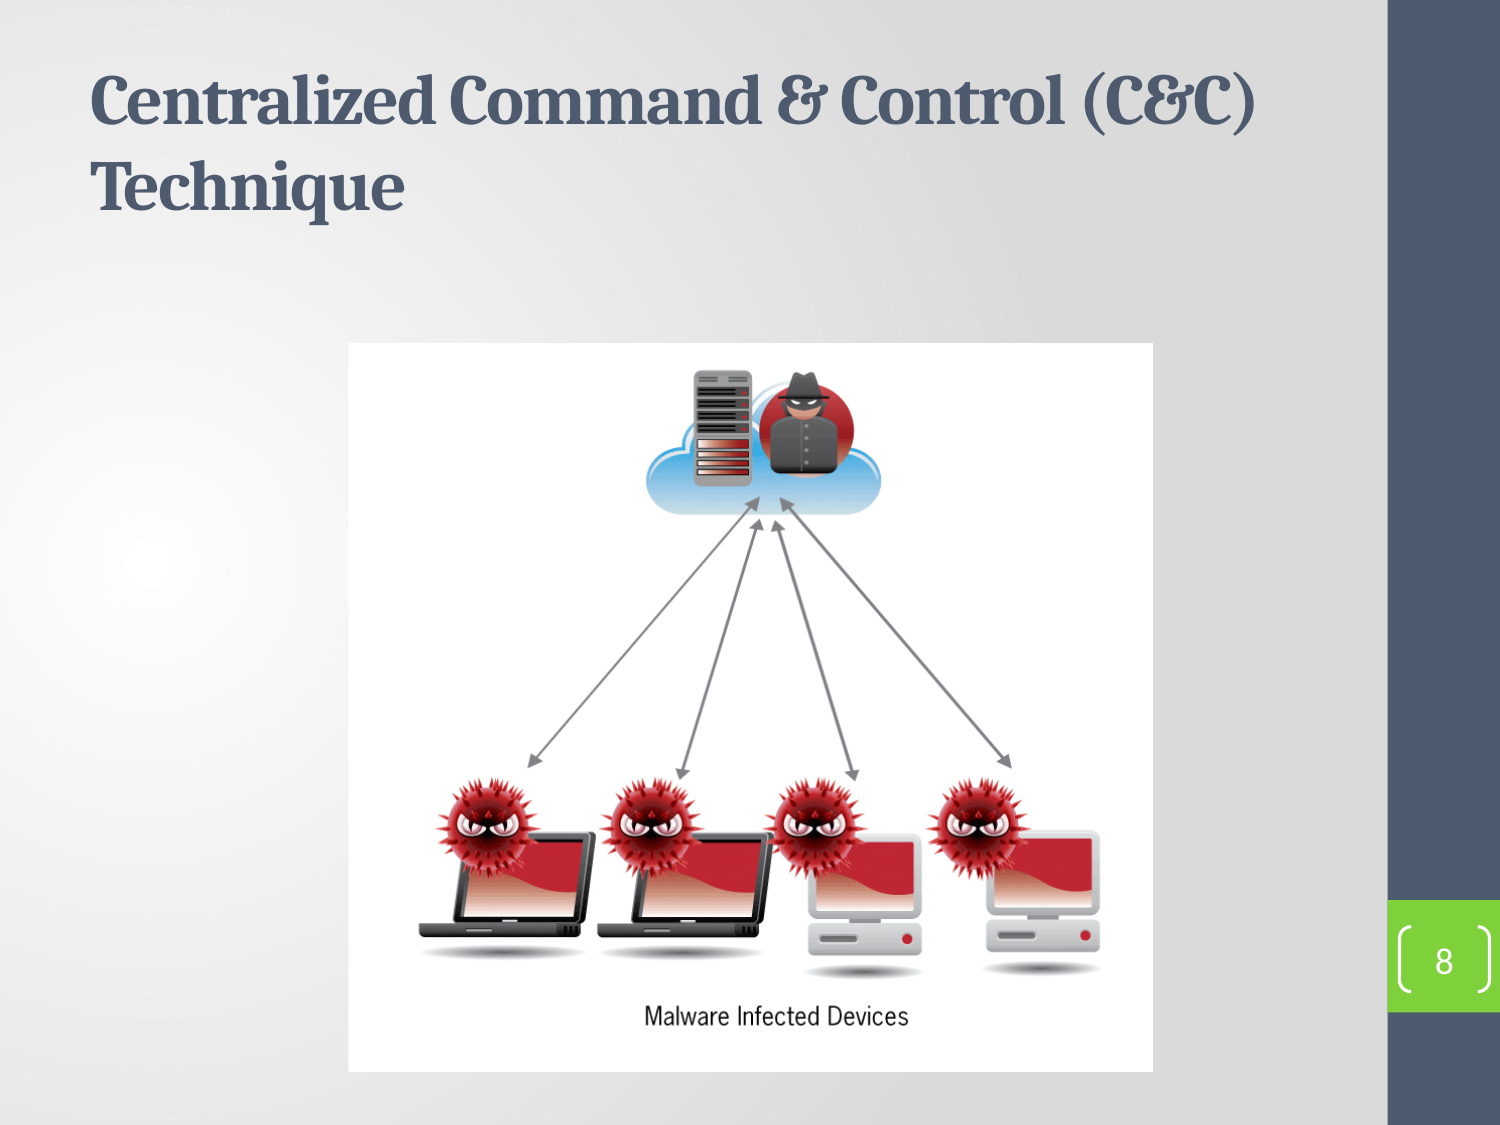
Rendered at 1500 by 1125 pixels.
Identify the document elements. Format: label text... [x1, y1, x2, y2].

picture [347, 342, 1154, 1073]
title Centralized Command & Control (C&C) Technique [75, 45, 1325, 233]
slide_number 8 [1397, 925, 1492, 994]
